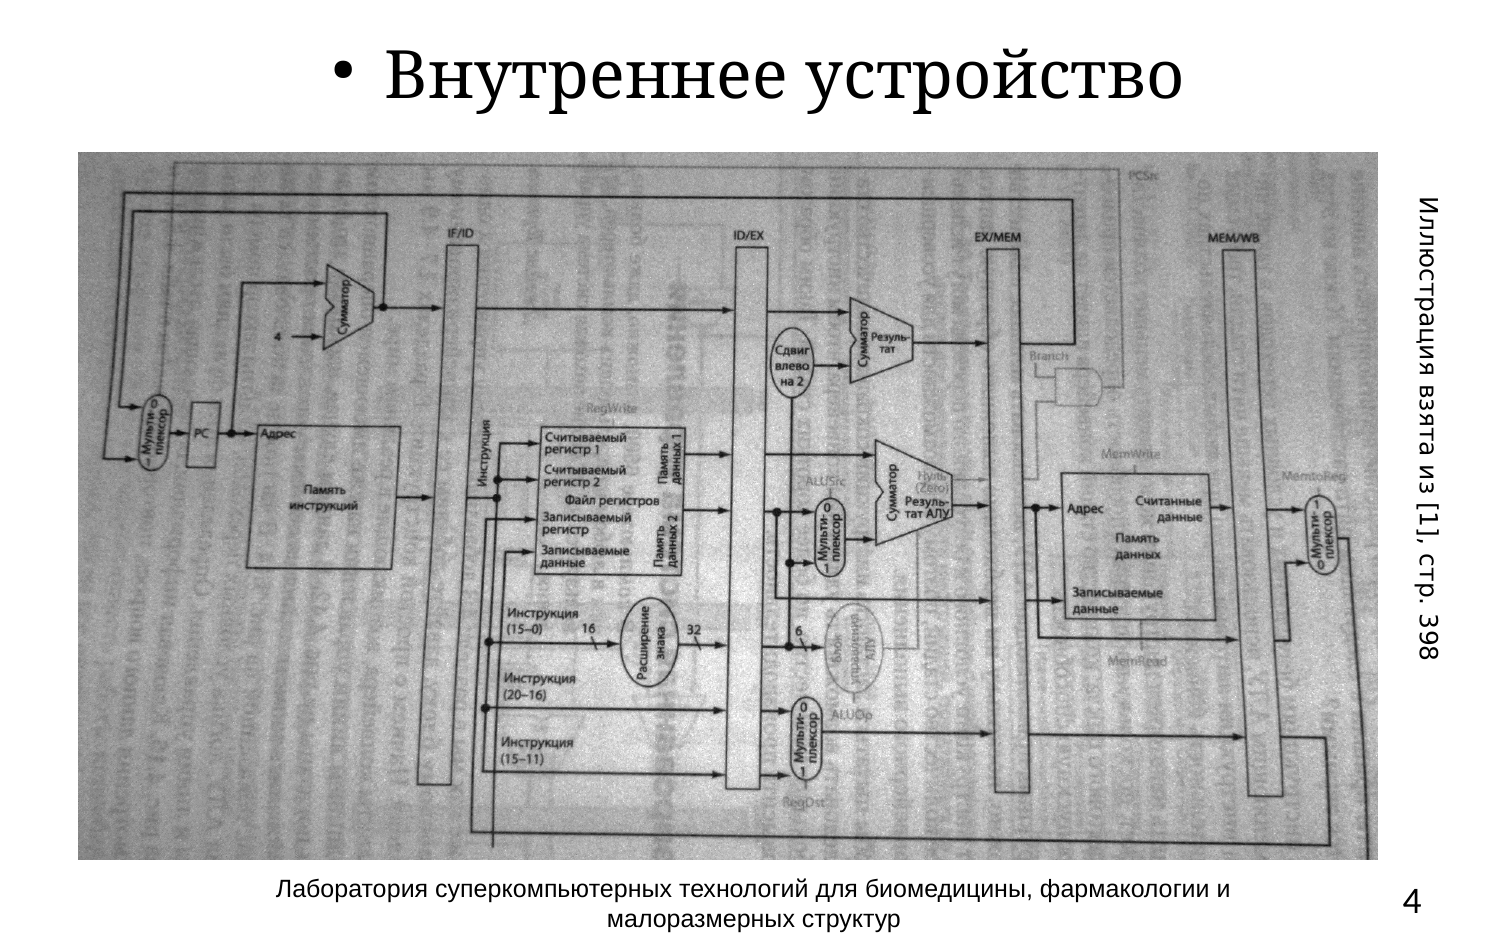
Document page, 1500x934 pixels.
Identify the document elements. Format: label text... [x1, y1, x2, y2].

text_box Лаборатория суперкомпьютерных технологий для биомедицины, фармакологии и малоразмерных структур [171, 864, 1338, 915]
text_box Иллюстрация взята из [1], стр. 398 [1407, 181, 1453, 678]
title Внутреннее устройство [75, 0, 1425, 158]
picture [78, 151, 1378, 860]
text_box 4 [1387, 868, 1473, 918]
